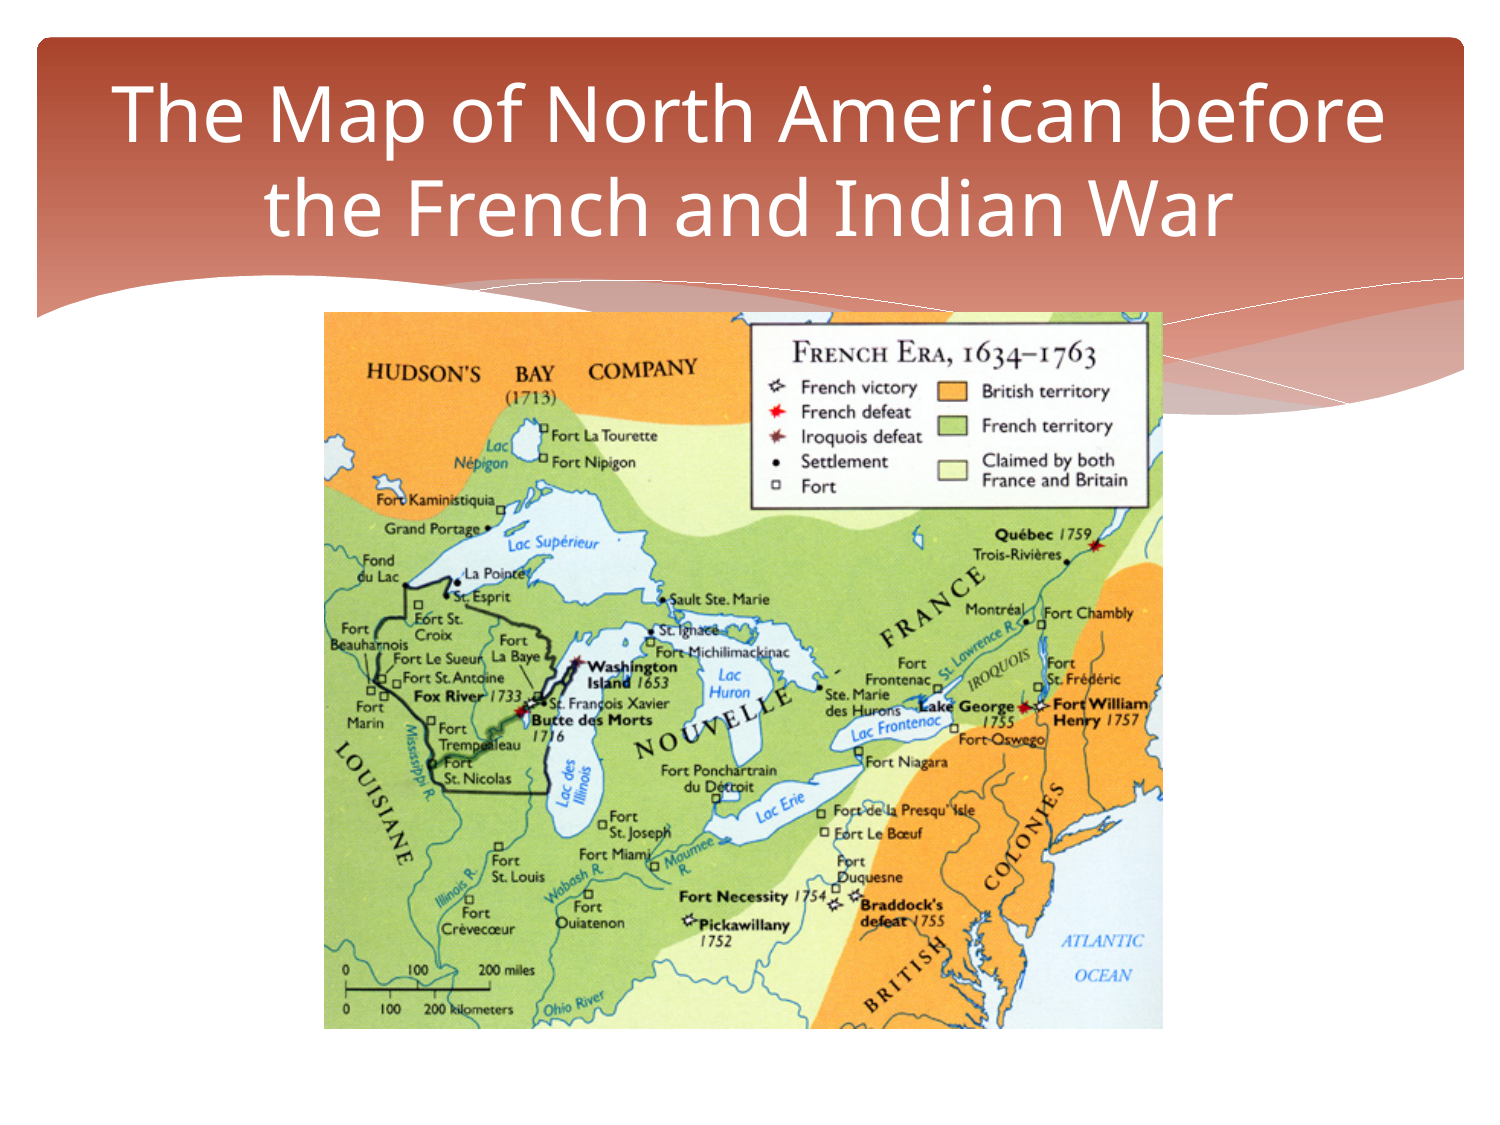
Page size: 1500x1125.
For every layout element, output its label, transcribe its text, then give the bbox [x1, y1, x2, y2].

title The Map of North American before the French and Indian War [75, 55, 1425, 261]
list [324, 312, 1163, 1029]
